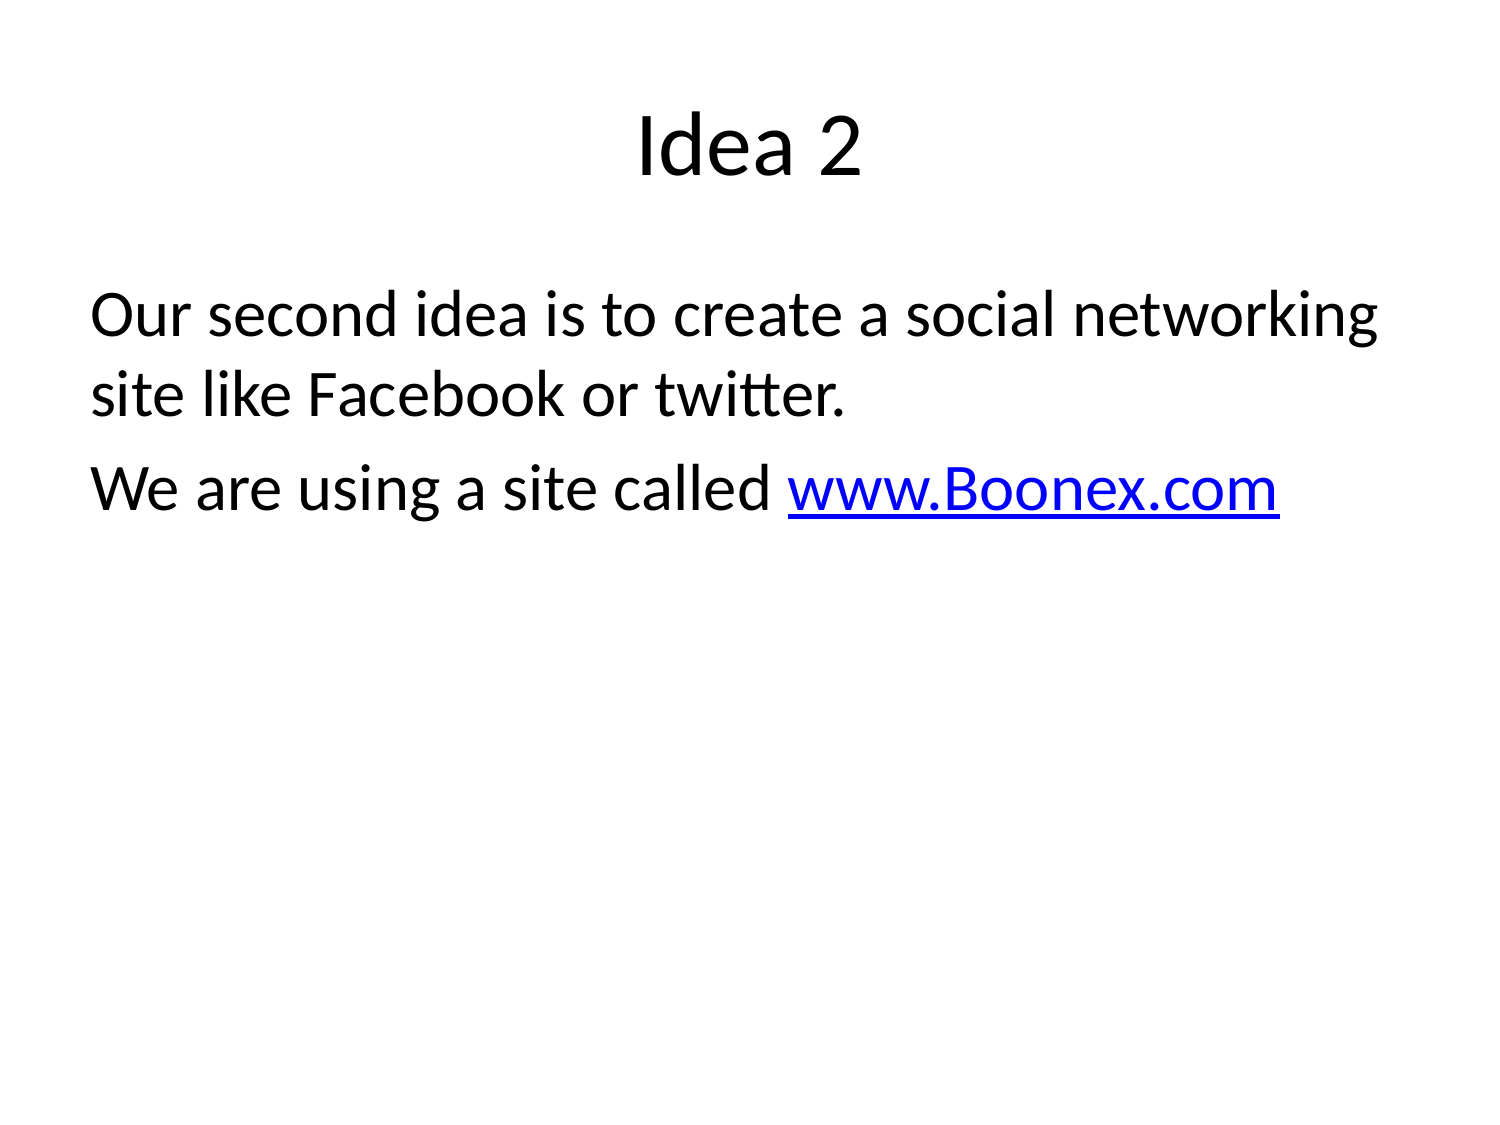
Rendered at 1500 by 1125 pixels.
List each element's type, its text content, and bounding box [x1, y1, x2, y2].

title Idea 2 [75, 45, 1425, 233]
list Our second idea is to create a social networking site like Facebook or twitter. We are using a site called www.Boonex.com [75, 262, 1425, 1005]
